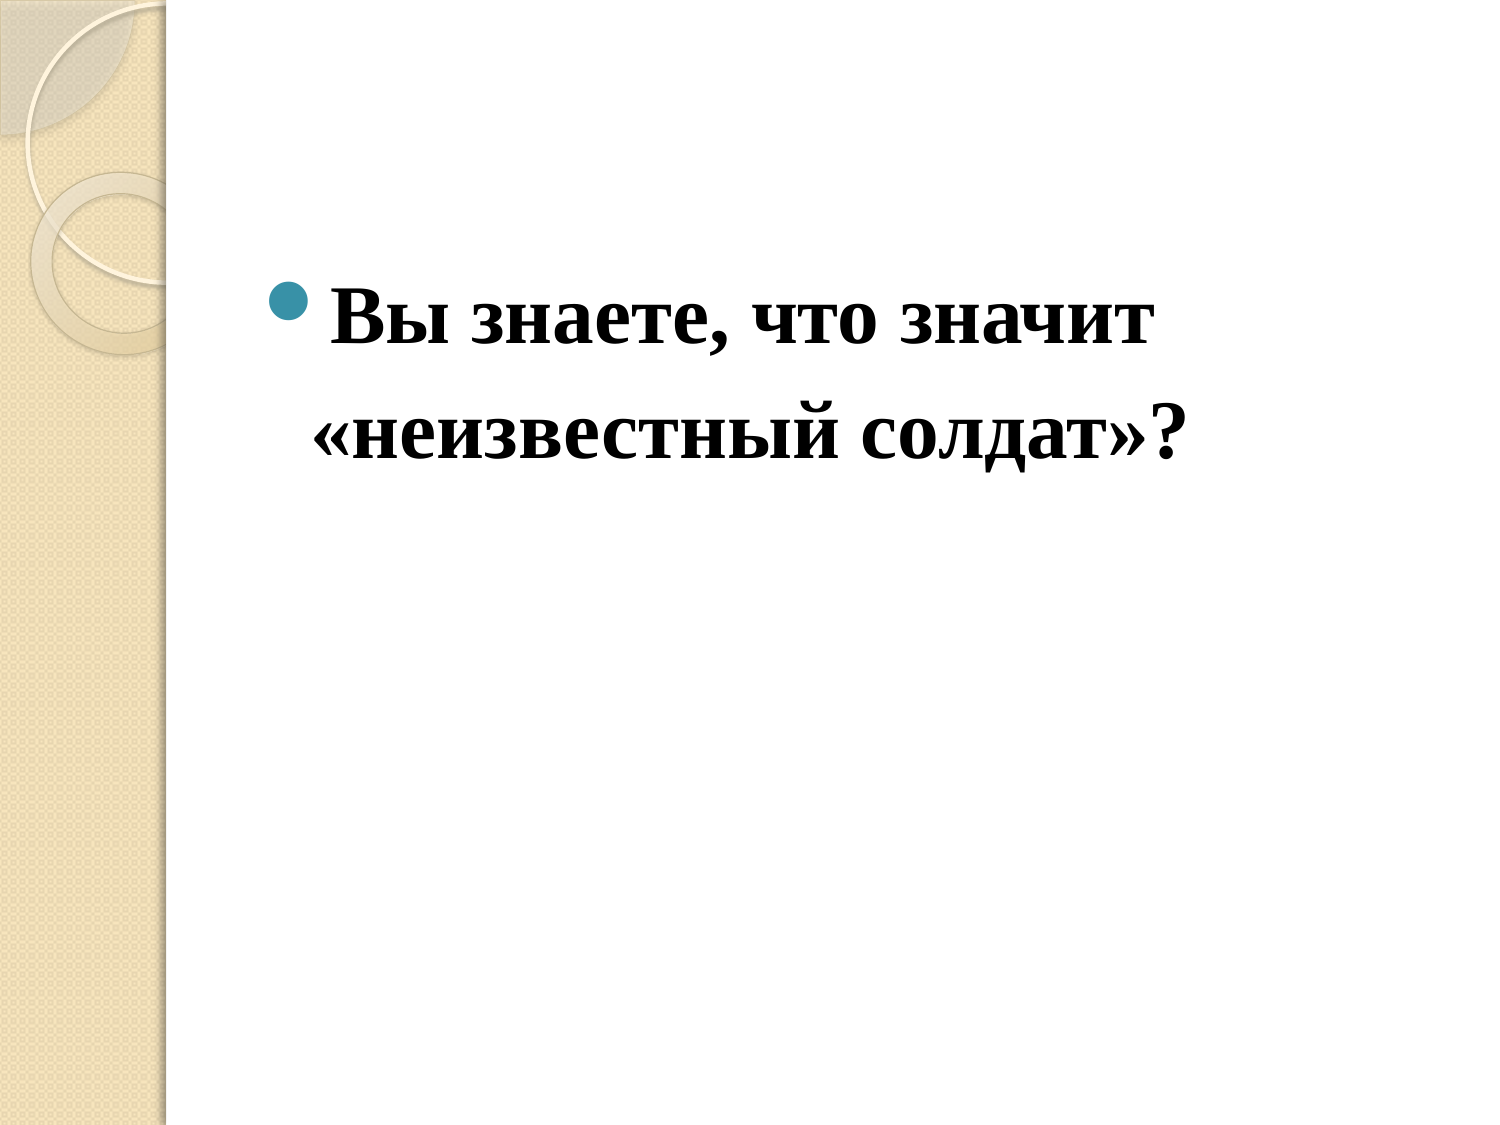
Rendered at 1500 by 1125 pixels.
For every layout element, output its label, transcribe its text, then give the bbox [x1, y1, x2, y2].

list Вы знаете, что значит «неизвестный солдат»? [235, 237, 1466, 1025]
